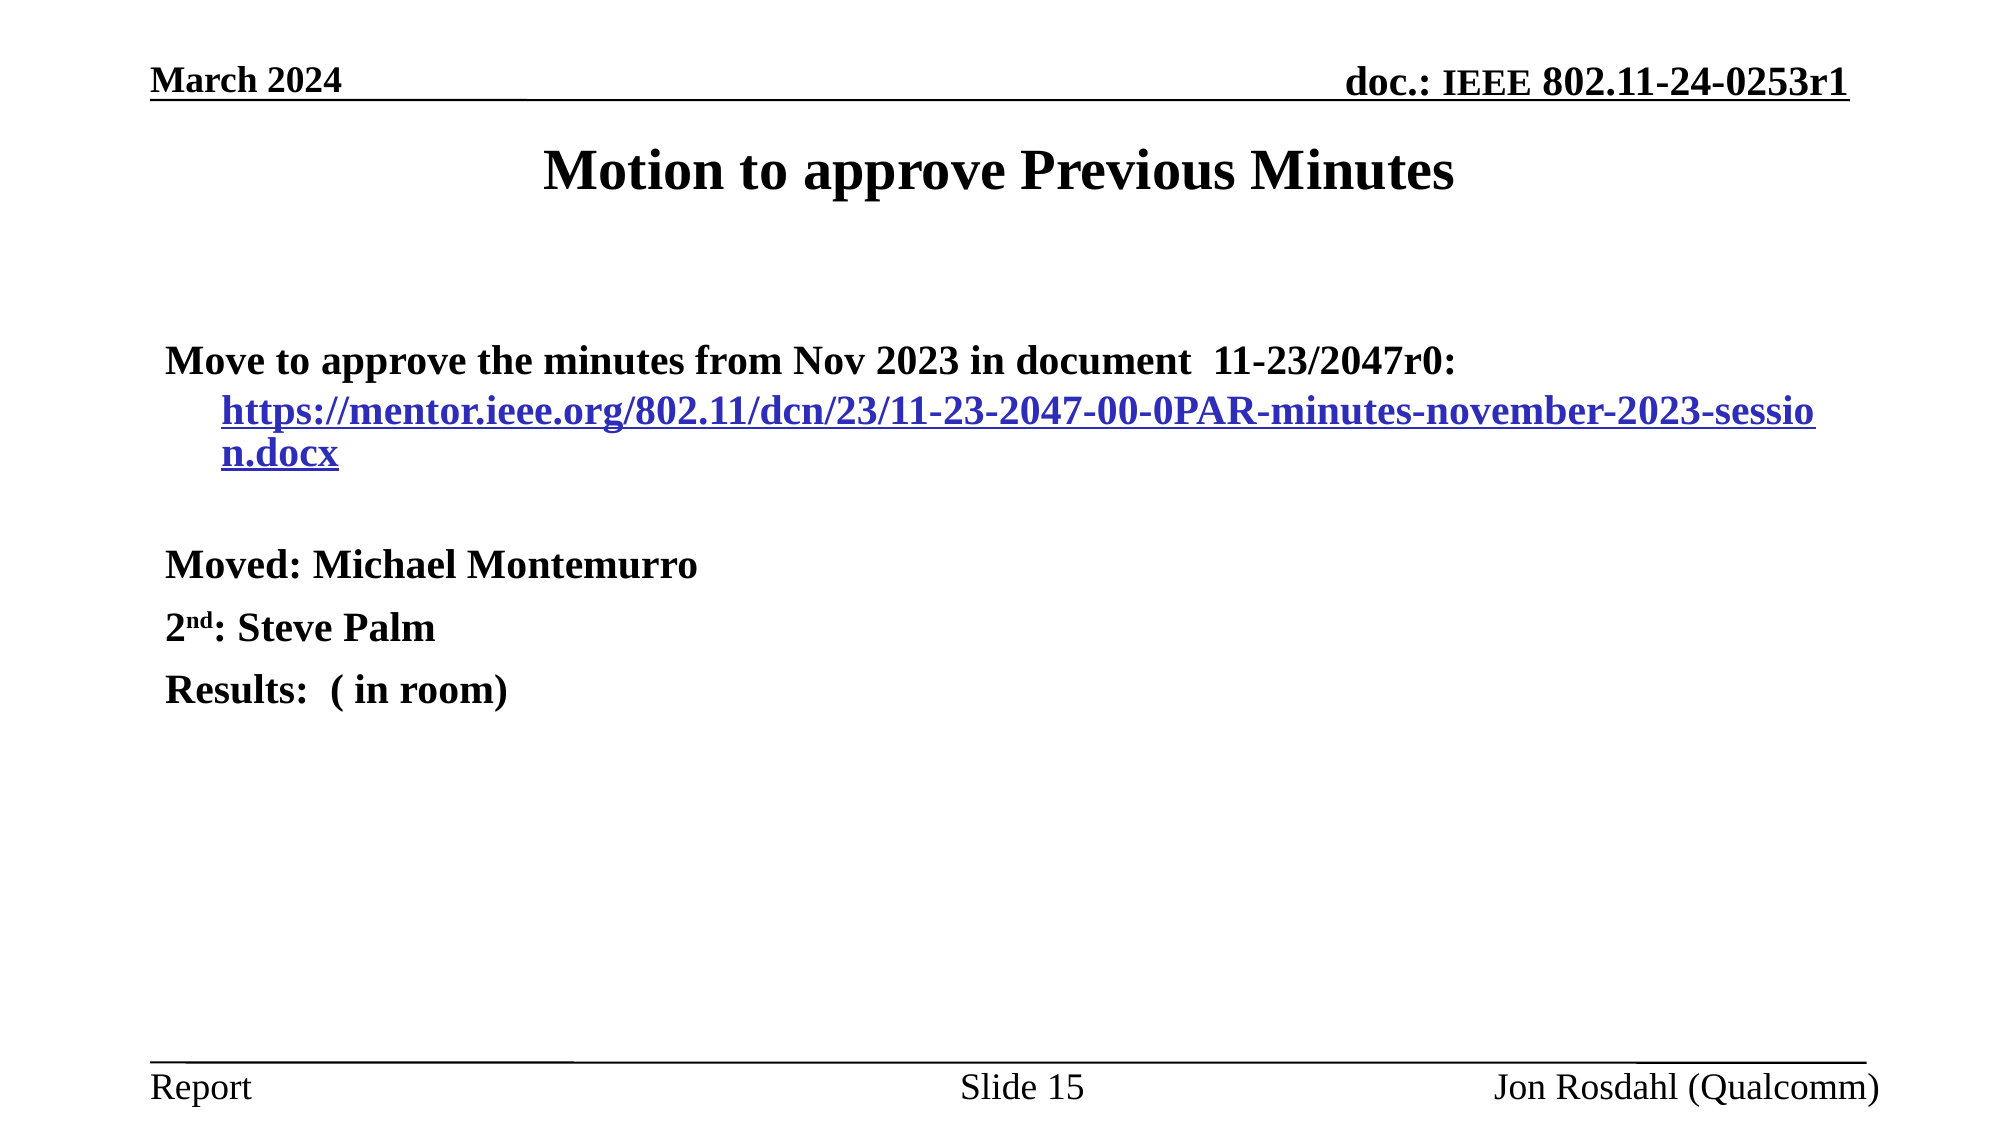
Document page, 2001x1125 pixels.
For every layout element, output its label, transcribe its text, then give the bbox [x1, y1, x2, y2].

title Motion to approve Previous Minutes [149, 112, 1850, 221]
slide_number Slide 15 [950, 1061, 1095, 1125]
footer Jon Rosdahl (Qualcomm) [1436, 1061, 1881, 1108]
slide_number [149, 49, 431, 100]
list Move to approve the minutes from Nov 2023 in document 11-23/2047r0: https://mentor.ieee.org/802.11/dcn/23/11-23-2047-00-0PAR-minutes-november-2023-session.docx Moved: Michael Montemurro 2nd: Steve Palm Results: ( in room) [149, 324, 1850, 1000]
